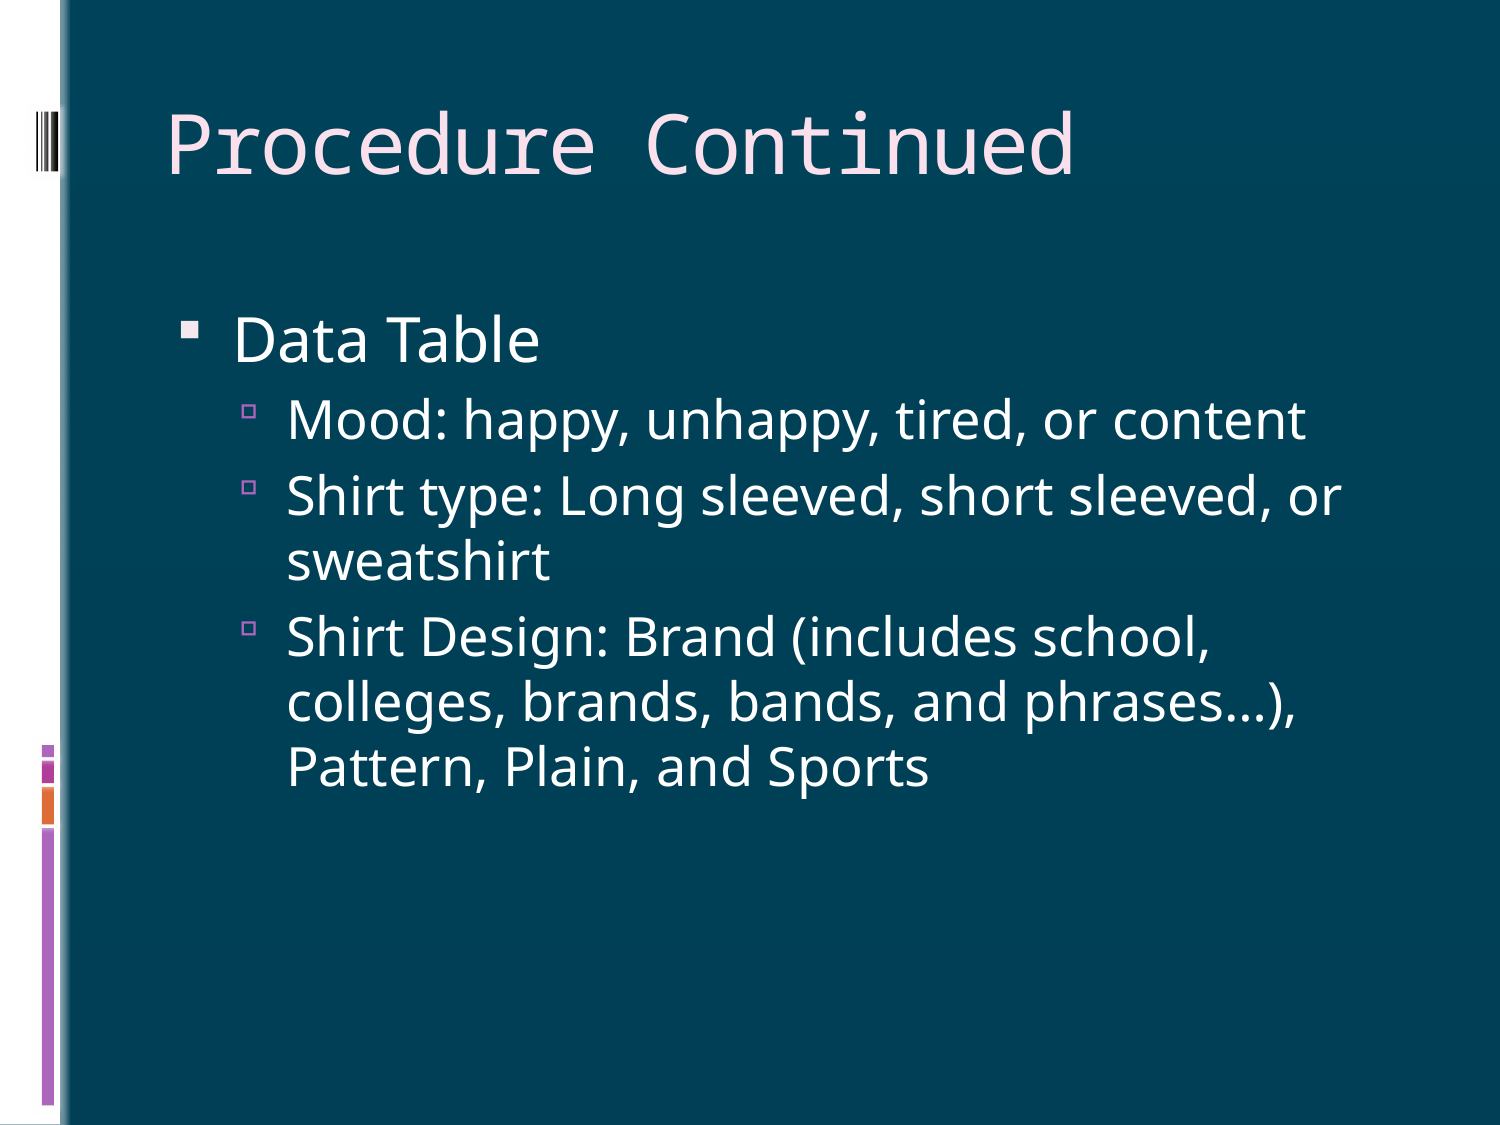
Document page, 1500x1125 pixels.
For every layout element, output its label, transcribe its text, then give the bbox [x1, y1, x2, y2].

title Procedure Continued [150, 83, 1425, 234]
list Data Table Mood: happy, unhappy, tired, or content Shirt type: Long sleeved, short sleeved, or sweatshirt Shirt Design: Brand (includes school, colleges, brands, bands, and phrases…), Pattern, Plain, and Sports [150, 292, 1425, 1043]
